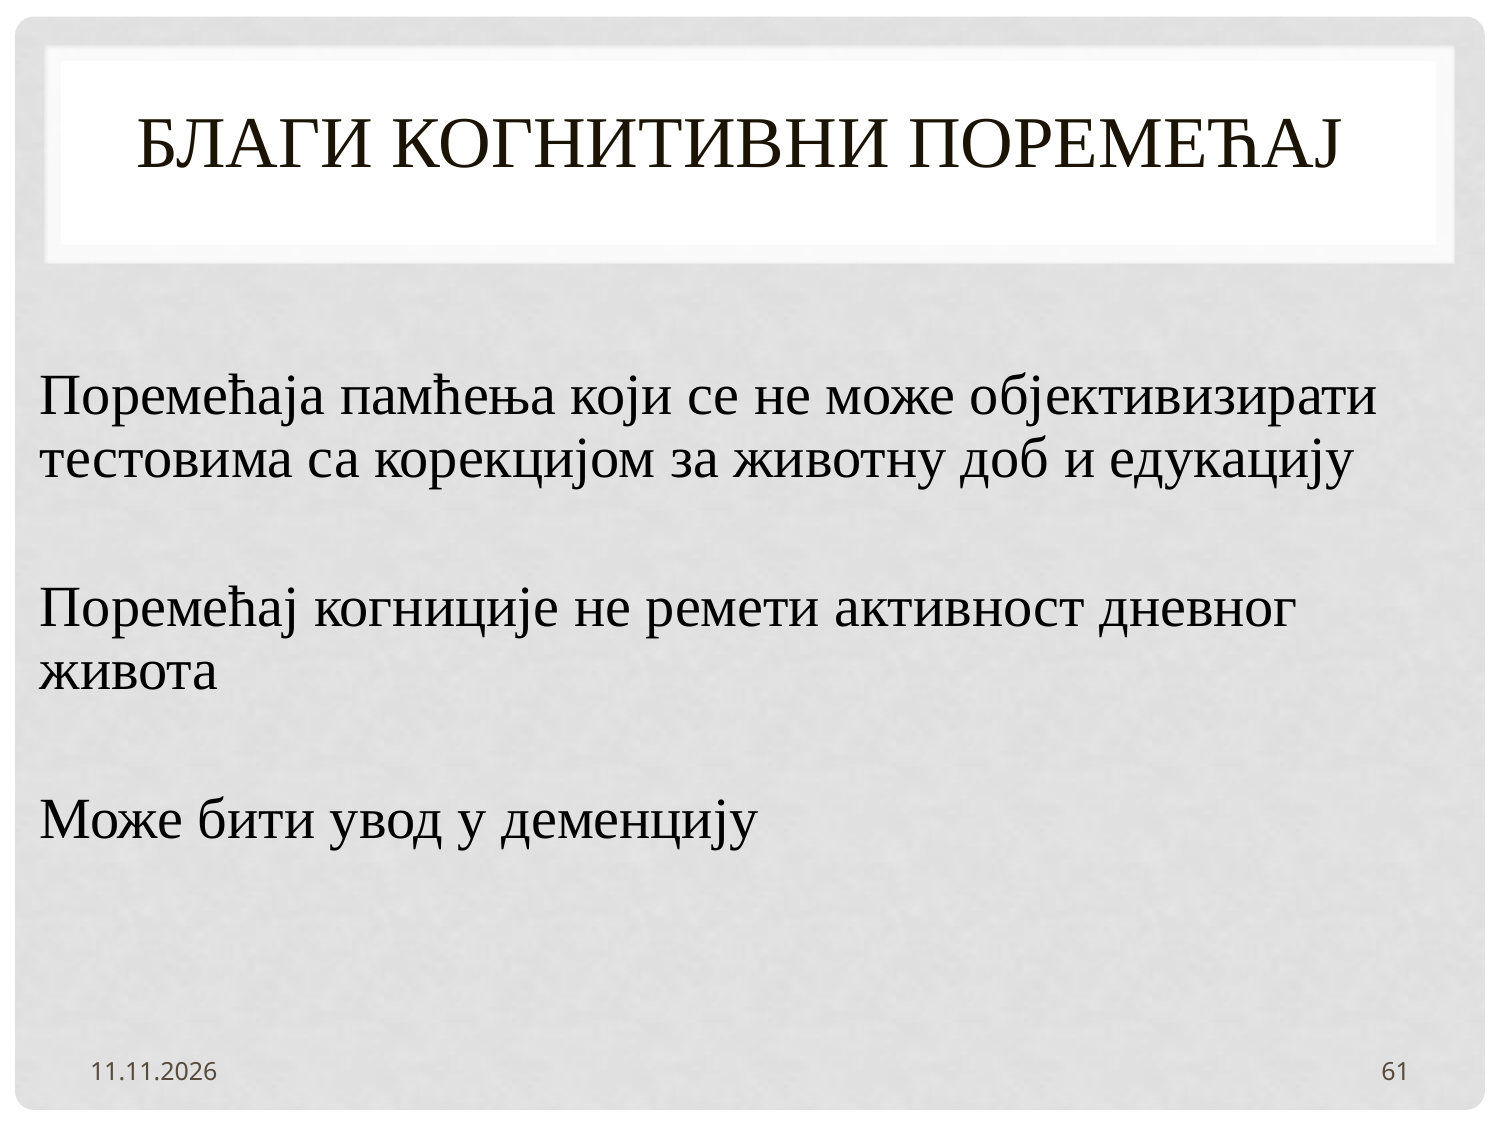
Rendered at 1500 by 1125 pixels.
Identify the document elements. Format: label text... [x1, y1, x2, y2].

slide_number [75, 1042, 425, 1103]
slide_number 61 [1074, 1042, 1425, 1103]
title БЛАГИ КОГНИТИВНИ ПОРЕМЕЋАЈ [24, 50, 1456, 238]
text_box Поремећаја памћења који се не може објективизирати тестовима са корекцијом за животну доб и едукацију Поремећај когниције не ремети активност дневног живота Може бити увод у деменцију [24, 274, 1445, 1100]
